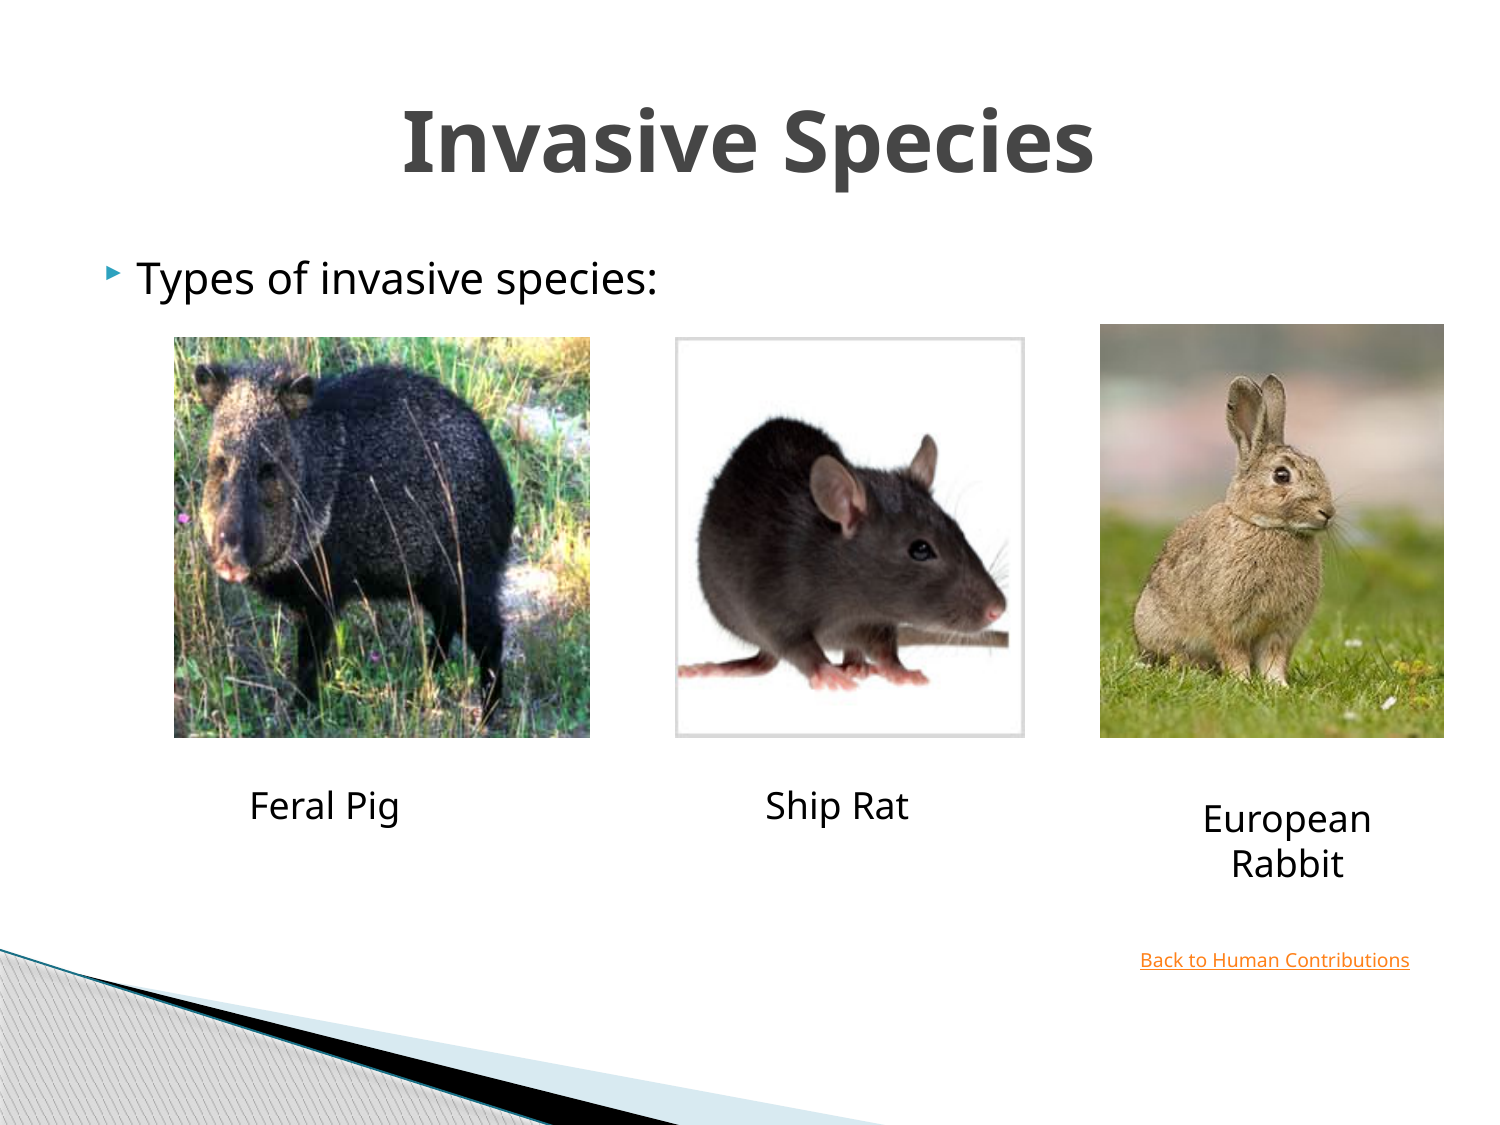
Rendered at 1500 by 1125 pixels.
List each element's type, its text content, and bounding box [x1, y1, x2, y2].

picture [1099, 324, 1444, 738]
list Types of invasive species: Back to Human Contributions [75, 243, 1425, 986]
text_box Ship Rat [724, 774, 950, 835]
text_box Feral Pig [212, 774, 438, 835]
title Invasive Species [75, 45, 1425, 233]
picture [674, 337, 1026, 738]
text_box European Rabbit [1174, 787, 1400, 893]
picture [174, 337, 590, 738]
